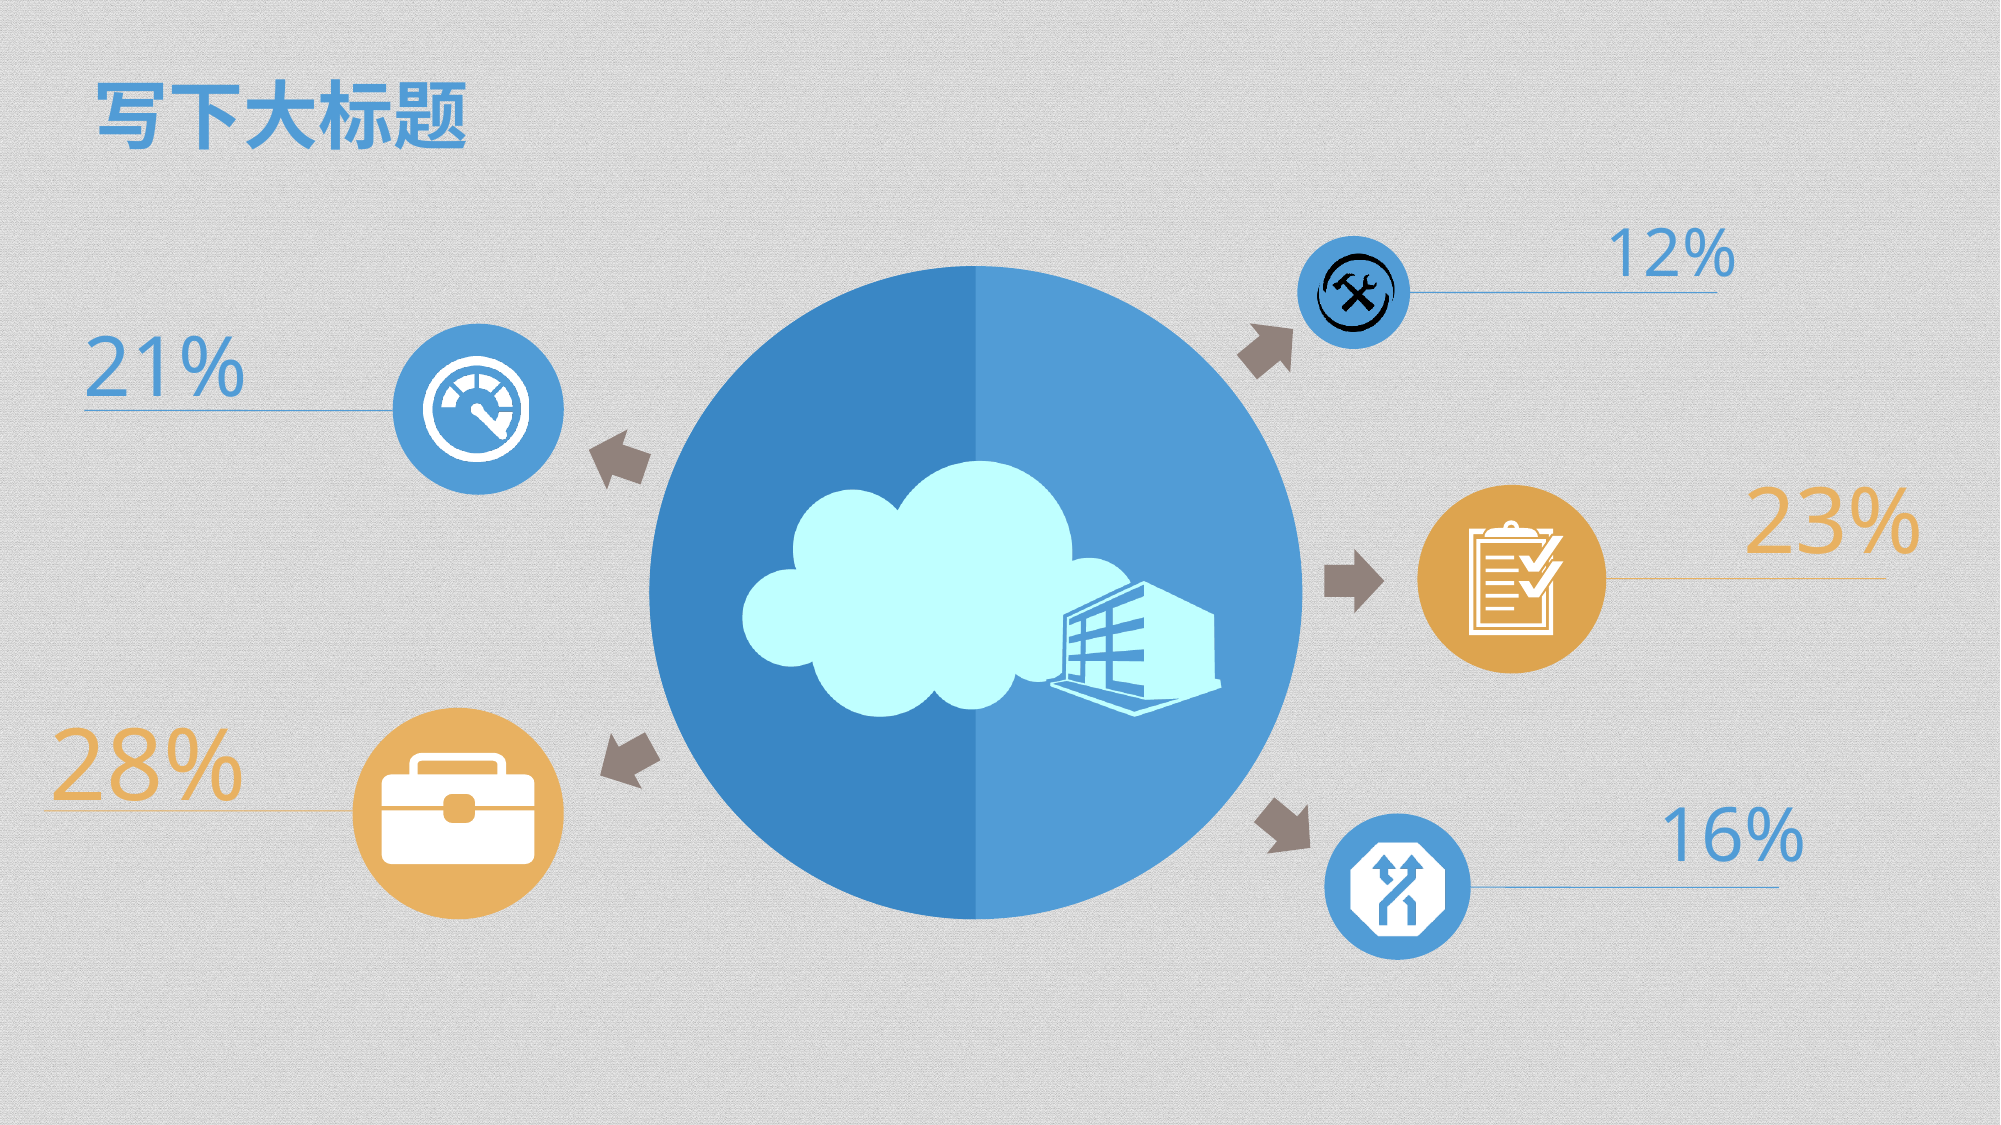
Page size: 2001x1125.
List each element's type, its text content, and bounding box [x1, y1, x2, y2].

text_box [1298, 262, 1307, 323]
text_box [1325, 236, 1383, 245]
text_box [976, 266, 1303, 920]
text_box [352, 707, 564, 920]
text_box 23% [1728, 454, 1982, 580]
text_box 12% [1590, 202, 1799, 298]
text_box [1236, 323, 1294, 380]
text_box 28% [34, 692, 290, 828]
picture [0, 0, 2000, 1125]
text_box [649, 266, 976, 920]
text_box [1417, 484, 1607, 674]
text_box [1403, 267, 1410, 318]
text_box [392, 323, 564, 495]
text_box [1253, 797, 1311, 854]
text_box [1326, 341, 1381, 348]
text_box 21% [69, 306, 289, 421]
text_box [588, 429, 651, 490]
text_box [1324, 813, 1471, 960]
text_box [600, 732, 661, 789]
text_box [1324, 548, 1385, 614]
text_box 16% [1644, 778, 1864, 884]
text_box [1469, 520, 1564, 636]
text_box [381, 752, 535, 865]
text_box 写下大标题 [79, 61, 557, 167]
